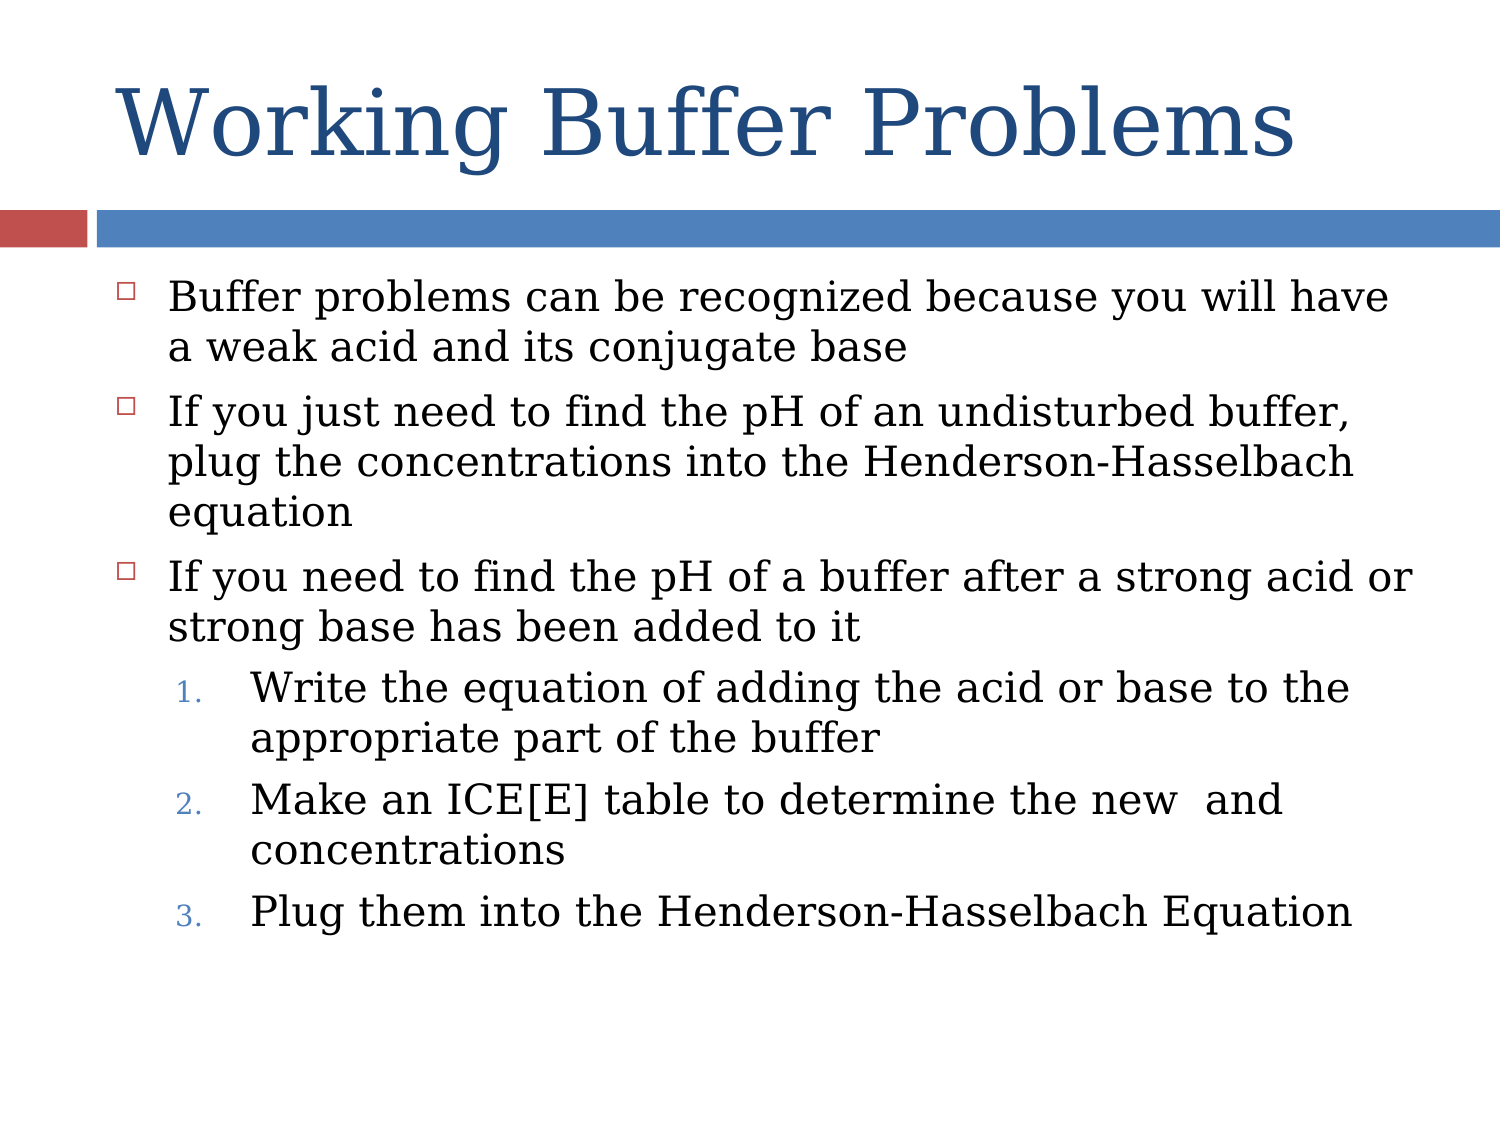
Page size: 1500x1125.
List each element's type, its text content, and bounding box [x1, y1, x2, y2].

title Working Buffer Problems [100, 37, 1438, 200]
